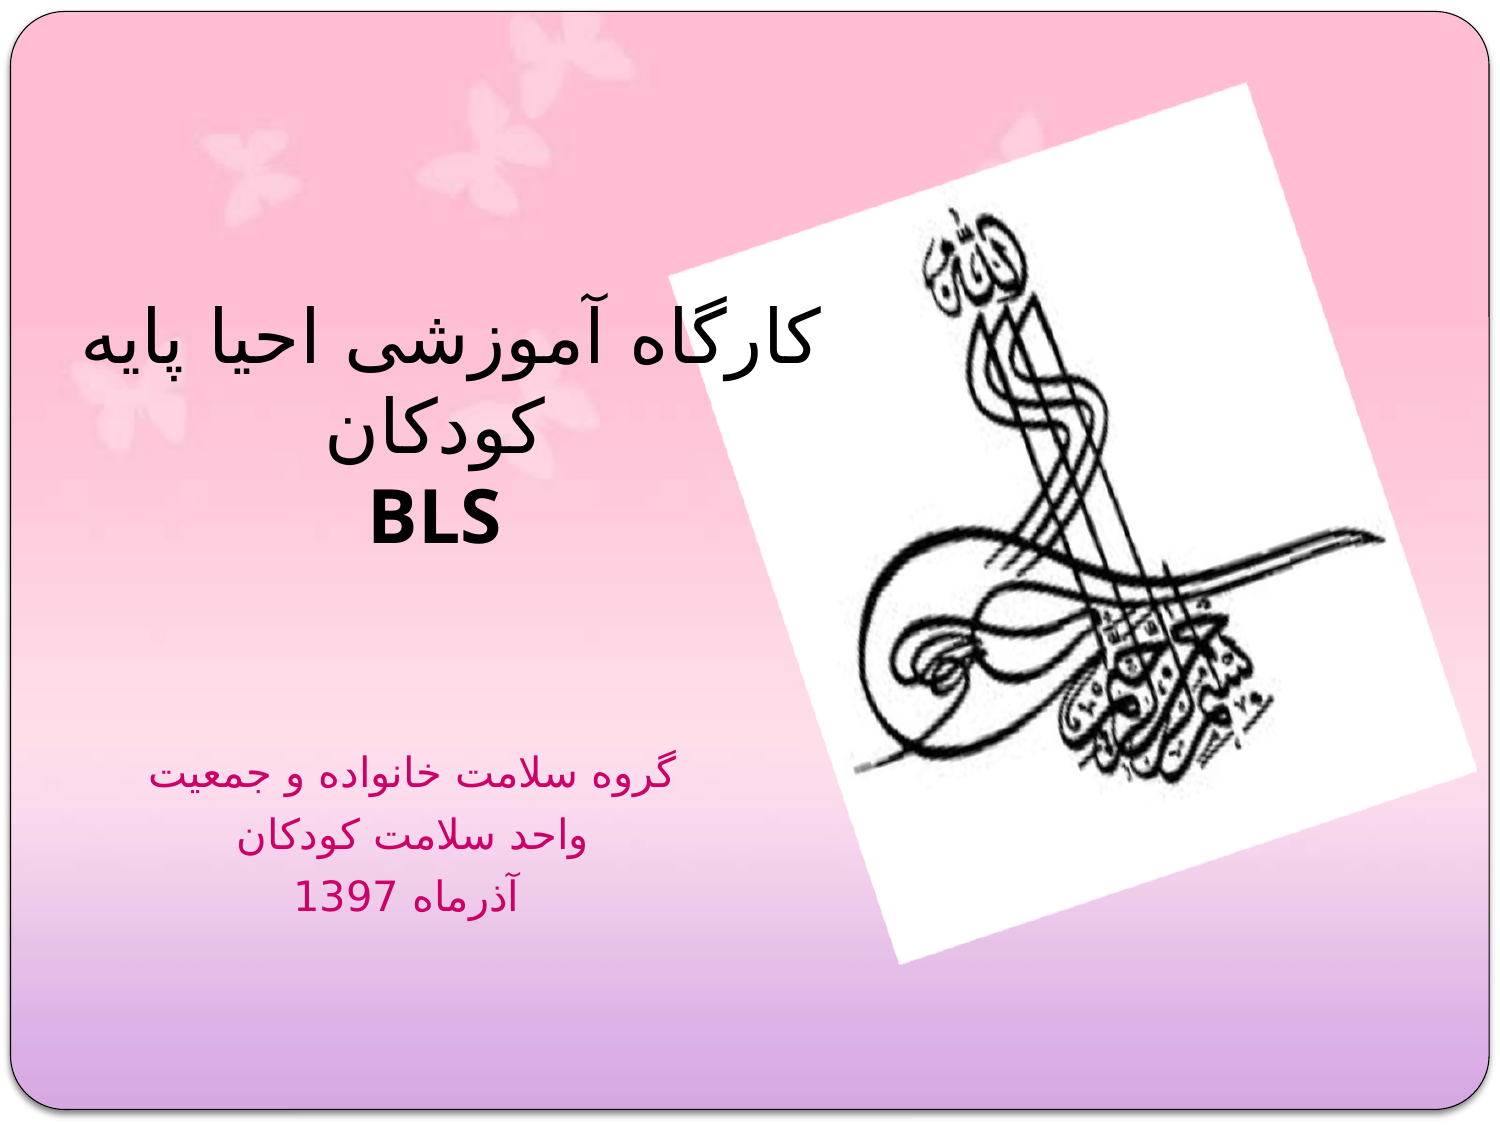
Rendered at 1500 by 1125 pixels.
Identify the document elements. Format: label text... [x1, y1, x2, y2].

list گروه سلامت خانواده و جمعیت واحد سلامت کودکان آذرماه 1397 [75, 738, 738, 1020]
text_box کارگاه آموزشی احیا پایه کودکان BLS [23, 281, 761, 657]
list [767, 159, 1378, 887]
picture [12, 12, 1488, 1108]
